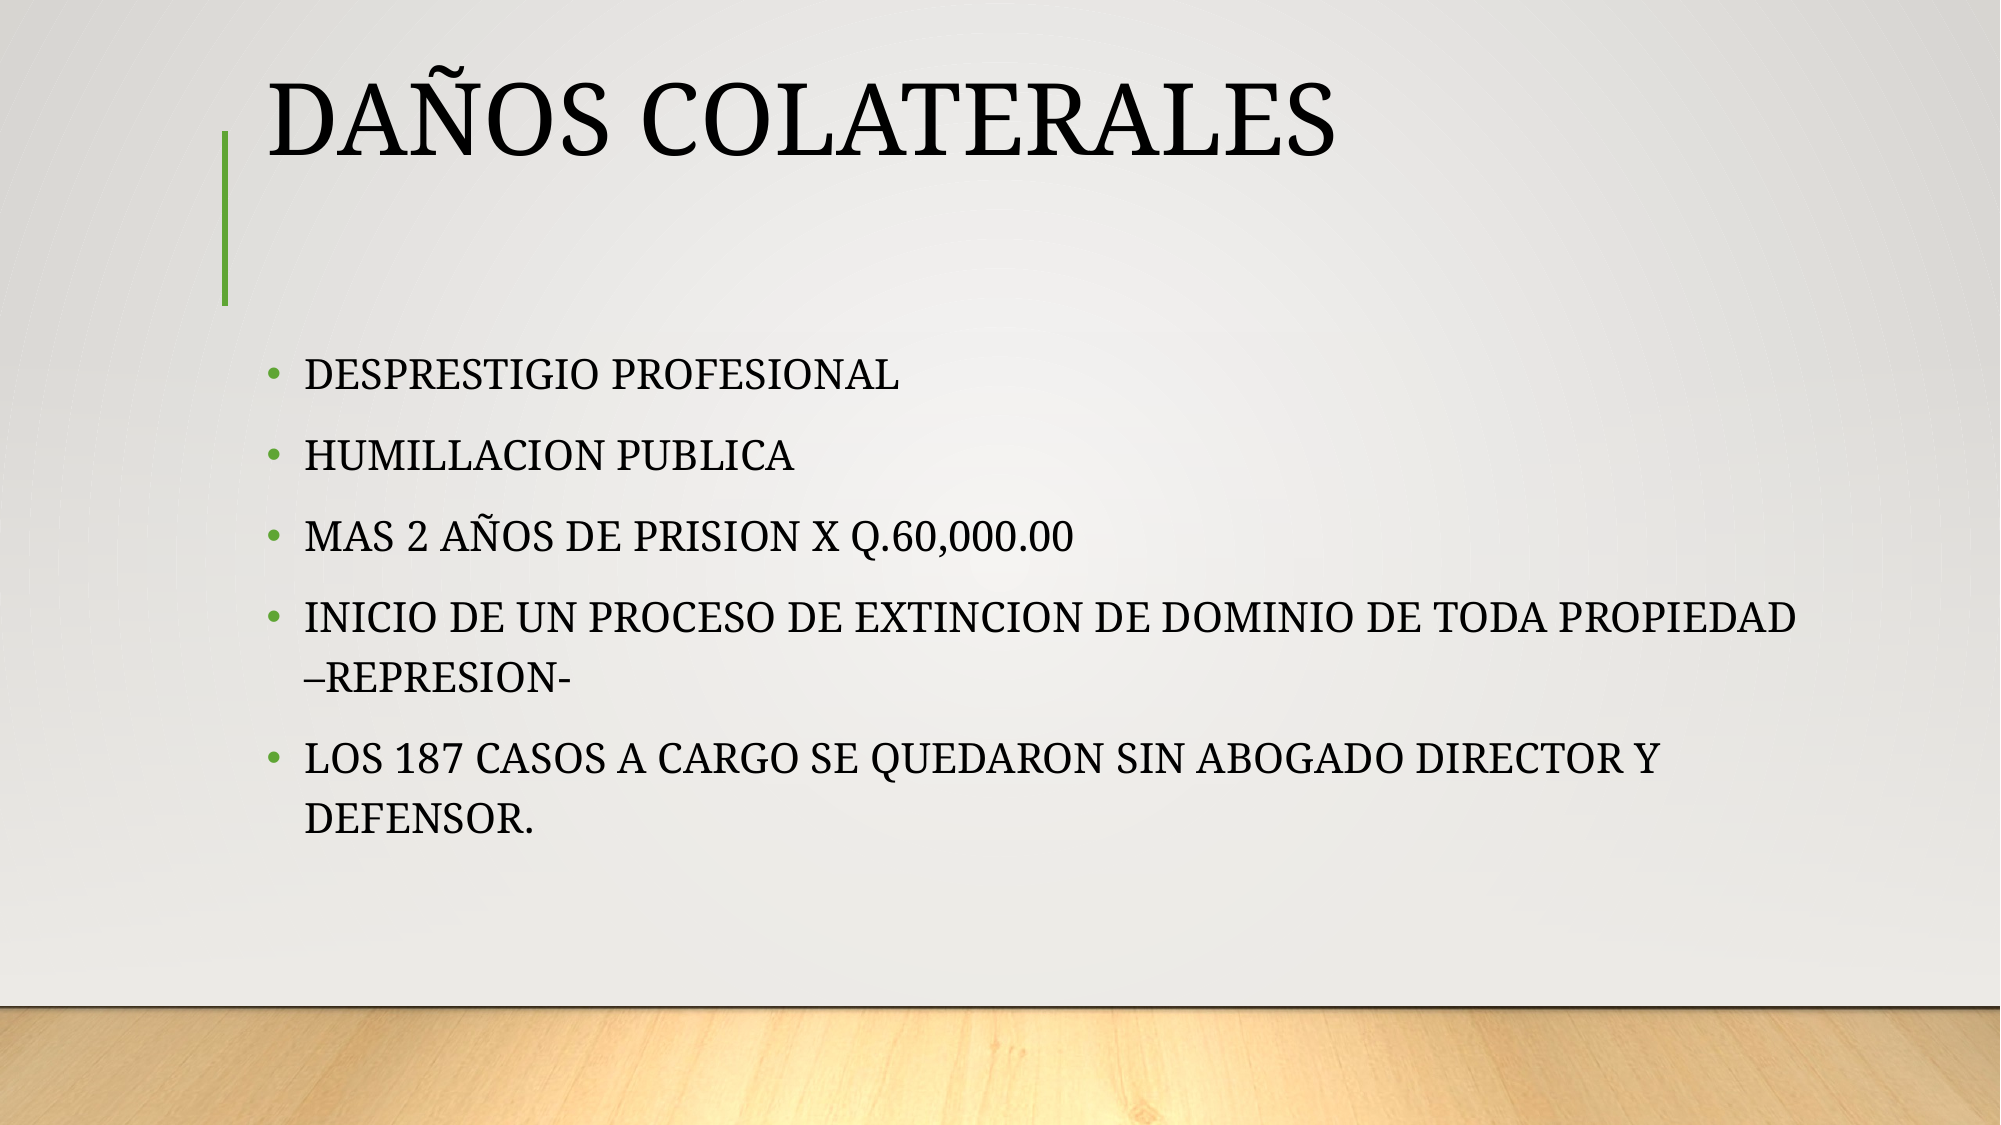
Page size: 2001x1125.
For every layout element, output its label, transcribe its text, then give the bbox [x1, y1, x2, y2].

list DESPRESTIGIO PROFESIONAL HUMILLACION PUBLICA MAS 2 AÑOS DE PRISION X Q.60,000.00 INICIO DE UN PROCESO DE EXTINCION DE DOMINIO DE TODA PROPIEDAD –REPRESION- LOS 187 CASOS A CARGO SE QUEDARON SIN ABOGADO DIRECTOR Y DEFENSOR. [251, 330, 1814, 897]
picture [0, 1006, 2000, 1125]
title DAÑOS COLATERALES [251, 131, 1814, 305]
